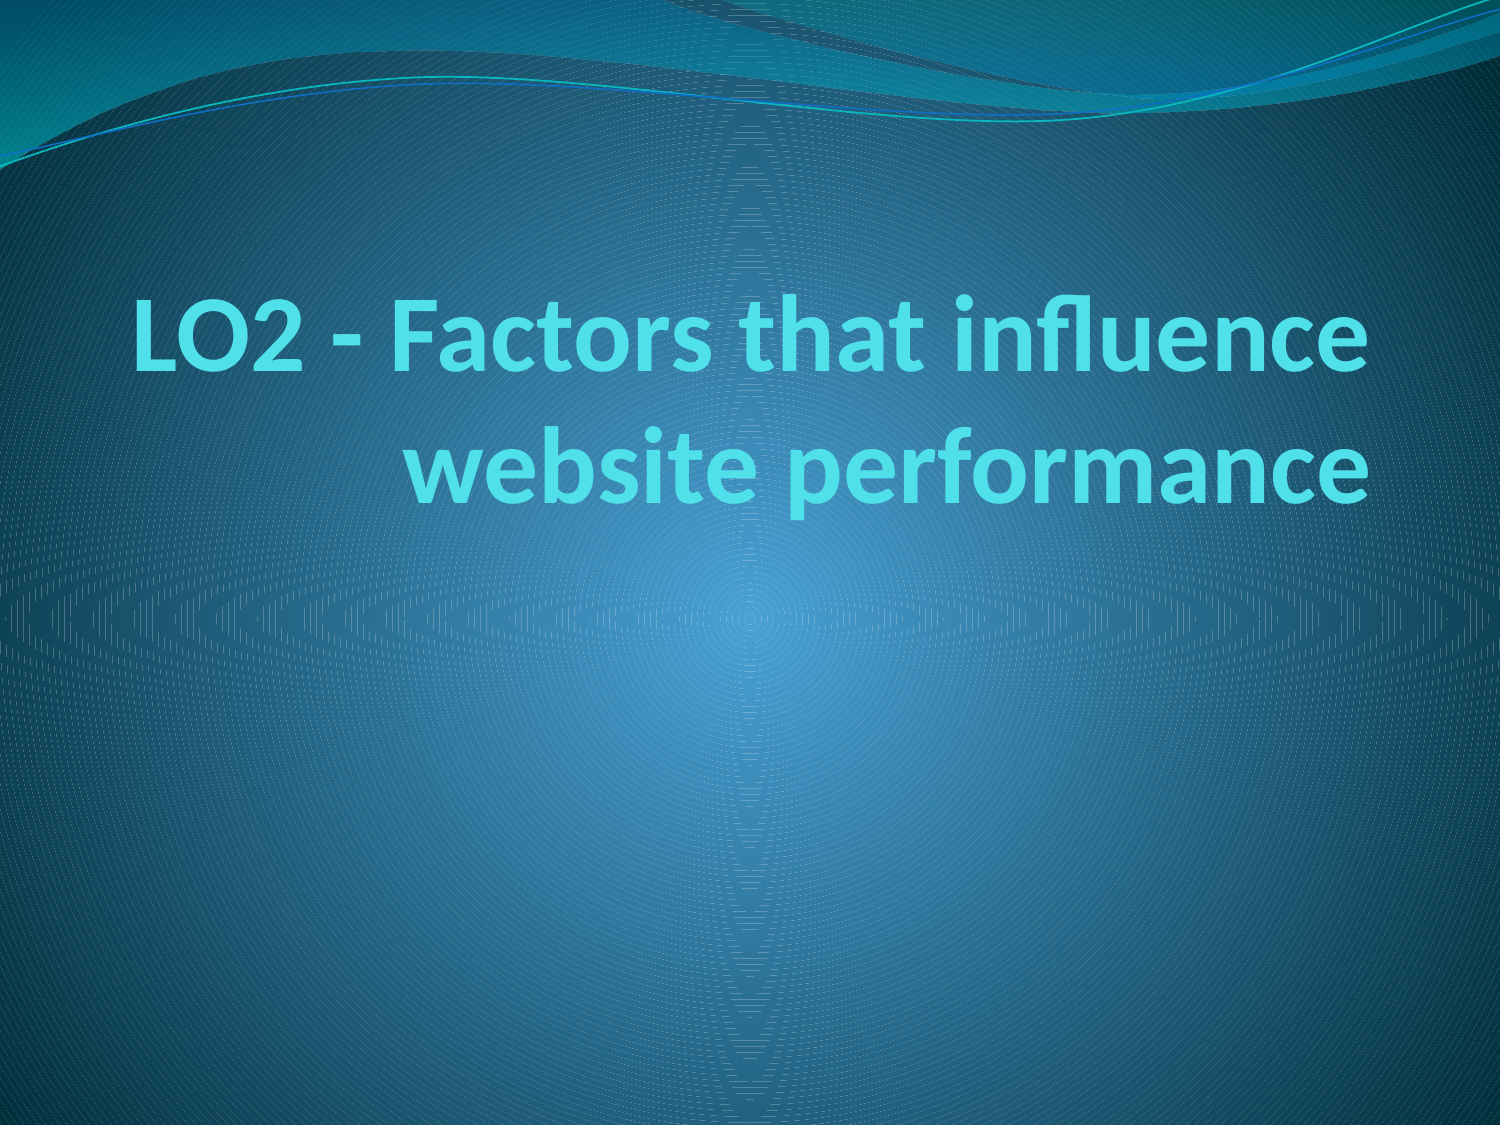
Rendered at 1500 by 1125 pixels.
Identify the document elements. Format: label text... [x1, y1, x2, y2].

title LO2 - Factors that influence website performance [87, 224, 1376, 525]
